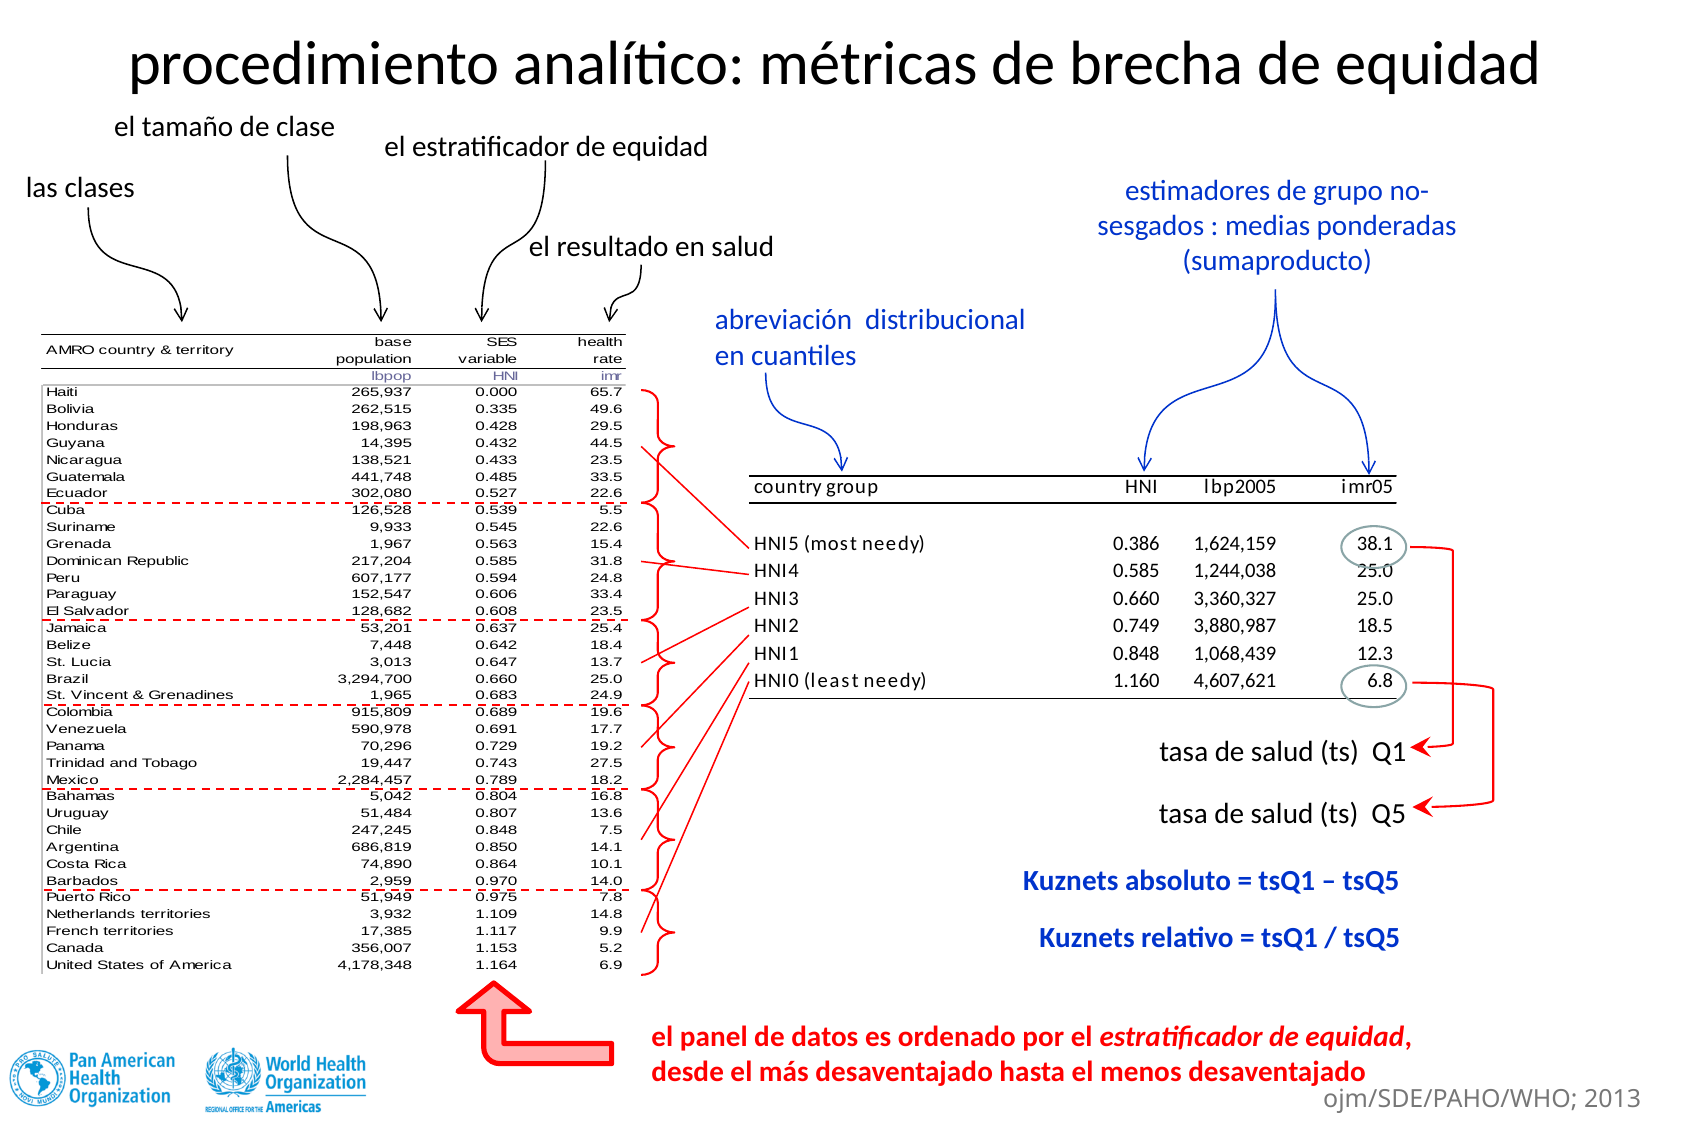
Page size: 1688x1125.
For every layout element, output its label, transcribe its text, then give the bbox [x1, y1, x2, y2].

text_box [641, 620, 659, 661]
text_box abreviación distribucional en cuantiles [700, 293, 1057, 379]
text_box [1229, 334, 1416, 430]
text_box [641, 655, 668, 705]
text_box [1404, 535, 1409, 559]
text_box [641, 788, 659, 836]
text_box las clases [11, 160, 169, 211]
text_box [641, 563, 664, 621]
text_box estimadores de grupo no-sesgados : medias ponderadas (sumaproducto) [1070, 164, 1484, 284]
text_box el estratificador de equidad [369, 120, 741, 170]
text_box [641, 889, 656, 928]
text_box [641, 389, 673, 461]
text_box [641, 731, 668, 789]
picture [41, 333, 628, 502]
picture [41, 504, 628, 976]
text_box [674, 681, 750, 933]
text_box el tamaño de clase [99, 100, 372, 150]
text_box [674, 634, 750, 662]
text_box [641, 501, 673, 563]
text_box tasa de salud (ts) Q5 [1093, 786, 1421, 837]
text_box [641, 814, 668, 890]
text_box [432, 209, 595, 274]
text_box tasa de salud (ts) Q1 [1094, 724, 1412, 775]
text_box [455, 985, 614, 1066]
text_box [250, 191, 418, 286]
text_box [1410, 546, 1454, 749]
text_box procedimiento analítico: métricas de brecha de equidad [41, 23, 1630, 105]
text_box el resultado en salud [599, 220, 799, 270]
text_box el panel de datos es ordenado por el estratificador de equidad, desde el más desaventajado hasta el menos desaventajado [636, 1010, 1442, 1095]
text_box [674, 446, 750, 549]
text_box [641, 898, 670, 976]
text_box Kuznets absoluto = tsQ1 – tsQ5 [998, 854, 1421, 904]
text_box [641, 449, 659, 503]
text_box [1404, 675, 1409, 698]
text_box ojm/SDE/PAHO/WHO; 2013 [1272, 1074, 1657, 1120]
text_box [754, 383, 854, 461]
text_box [1122, 319, 1297, 452]
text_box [596, 277, 655, 310]
text_box Kuznets relativo = tsQ1 / tsQ5 [999, 910, 1422, 961]
text_box [641, 704, 659, 745]
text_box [77, 217, 193, 312]
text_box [674, 606, 750, 634]
picture [1, 1037, 375, 1125]
picture [748, 474, 1399, 701]
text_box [674, 561, 750, 575]
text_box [674, 662, 750, 680]
text_box [1412, 681, 1495, 818]
